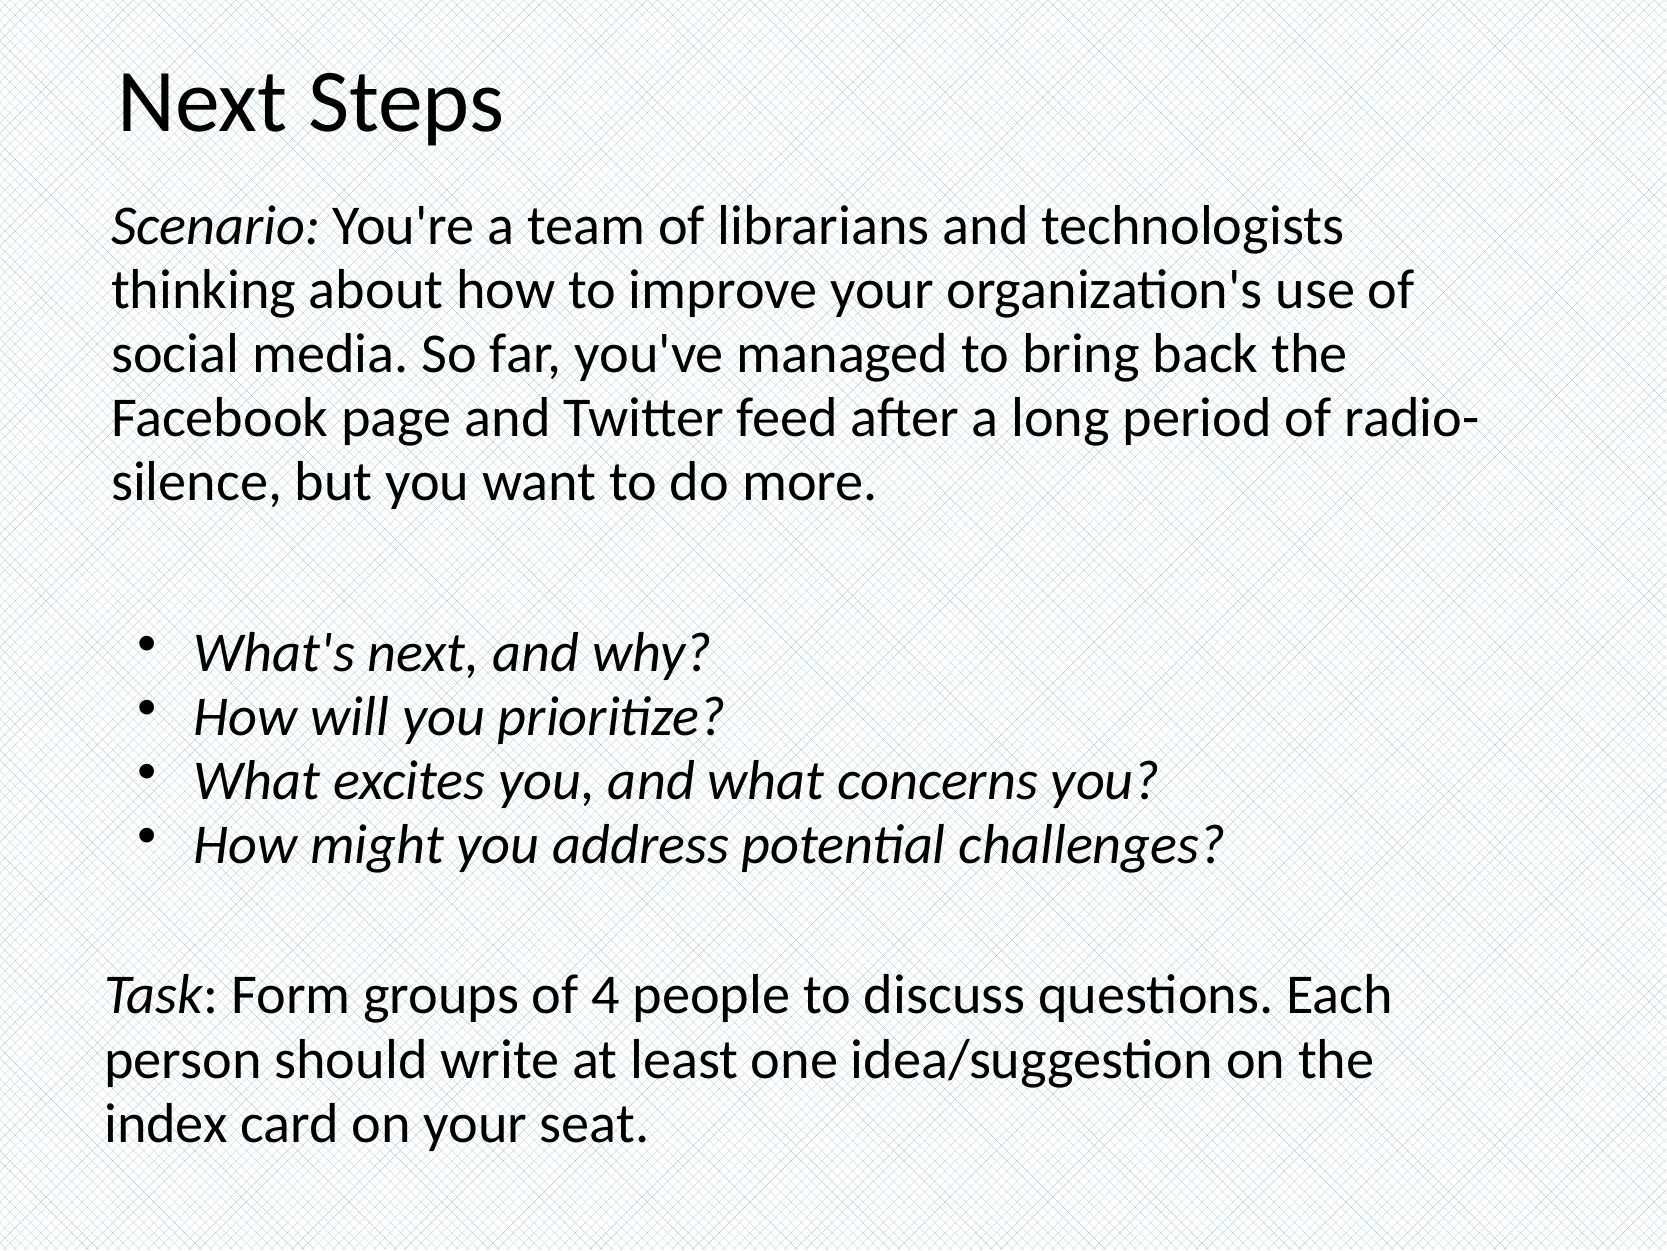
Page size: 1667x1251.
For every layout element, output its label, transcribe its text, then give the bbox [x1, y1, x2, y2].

title Next Steps [117, 50, 779, 171]
text_box Task: Form groups of 4 people to discuss questions. Each person should write at least one idea/suggestion on the index card on your seat. [104, 962, 1480, 1156]
list Scenario: You're a team of librarians and technologists thinking about how to improve your organization's use of social media. So far, you've managed to bring back the Facebook page and Twitter feed after a long period of radio-silence, but you want to do more. [110, 193, 1543, 600]
text_box What's next, and why? How will you prioritize? What excites you, and what concerns you? How might you address potential challenges? [104, 612, 1392, 944]
